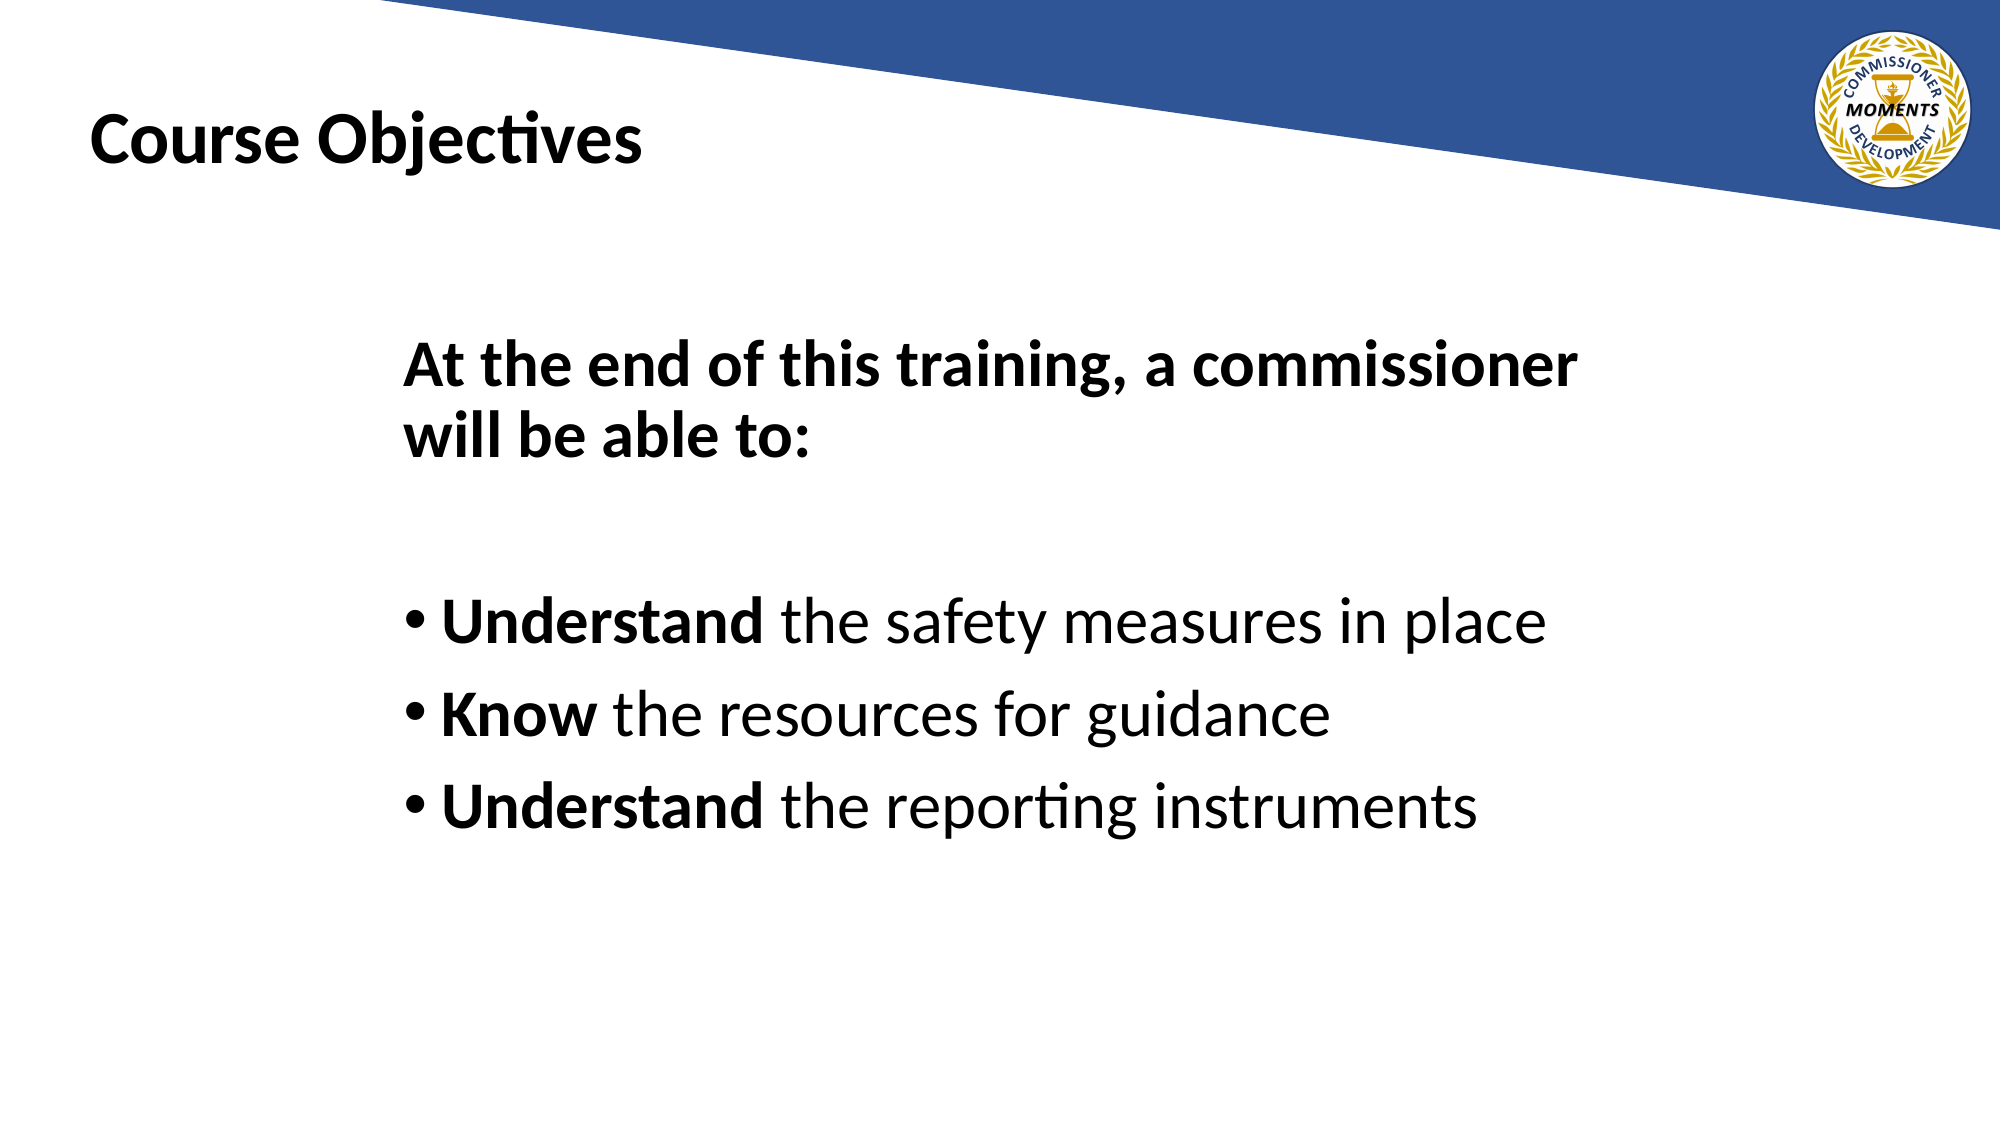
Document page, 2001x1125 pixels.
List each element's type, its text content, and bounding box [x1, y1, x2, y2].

title Course Objectives [75, 72, 1000, 208]
text_box At the end of this training, a commissioner will be able to: Understand the safety measures in place Know the resources for guidance Understand the reporting instruments [388, 320, 1688, 804]
picture [1813, 30, 1972, 189]
